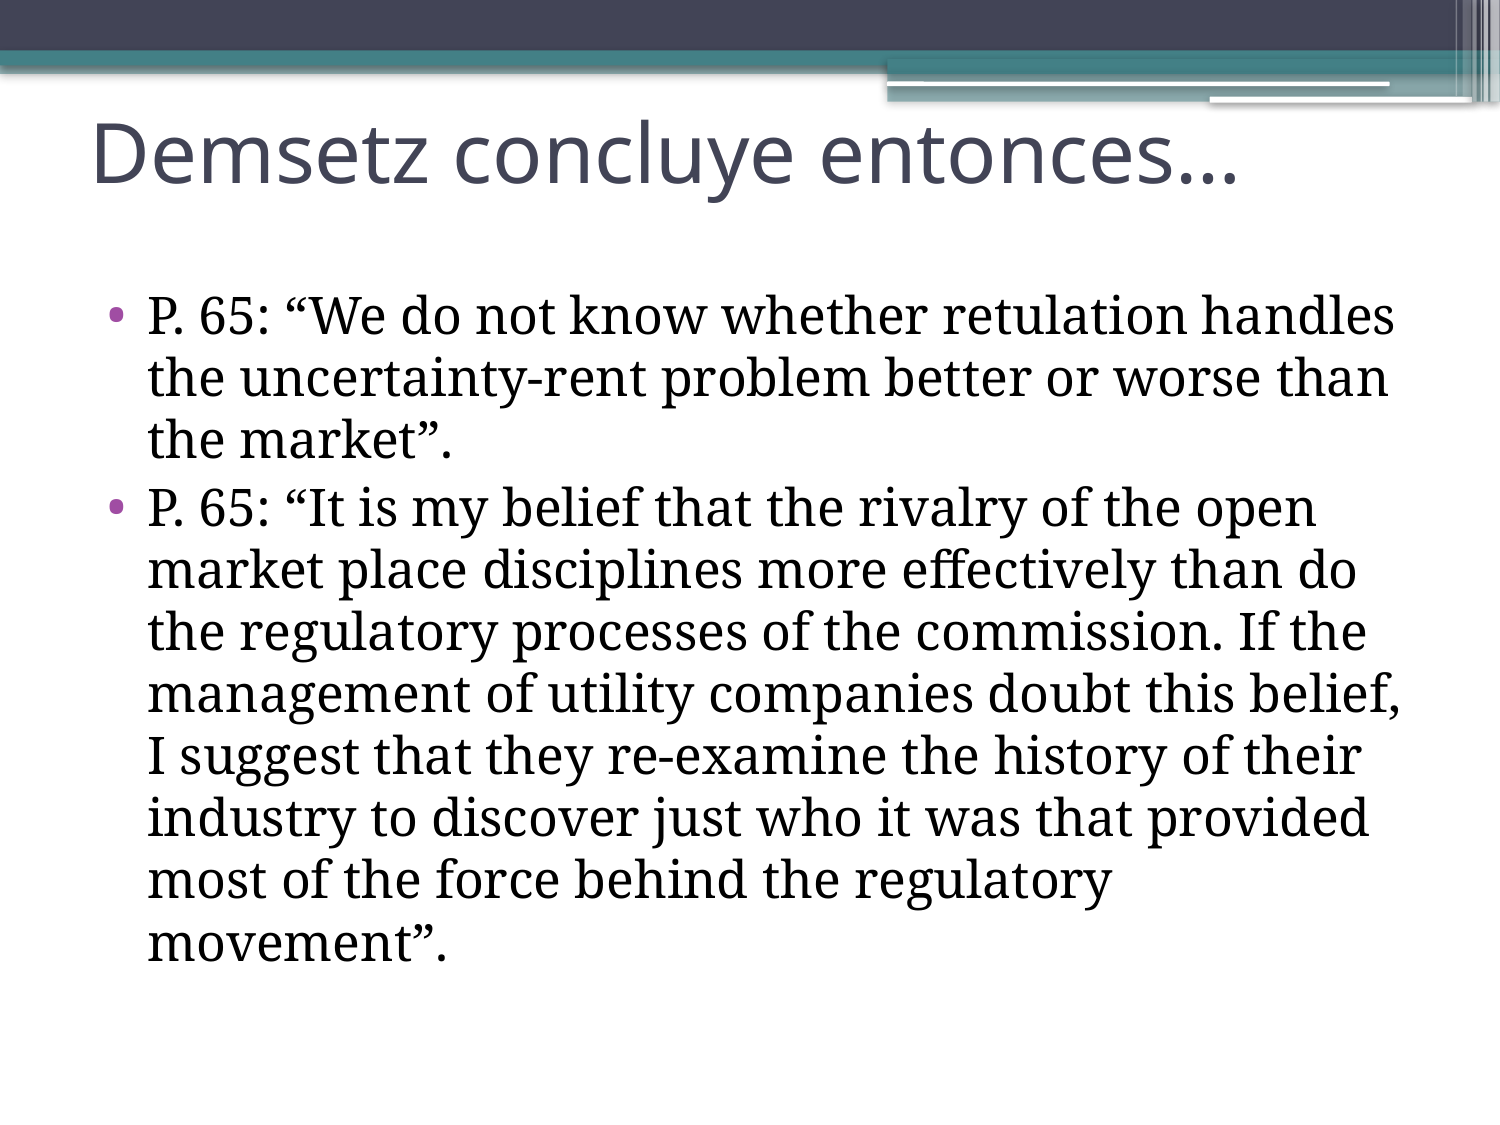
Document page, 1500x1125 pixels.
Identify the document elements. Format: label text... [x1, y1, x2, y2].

list P. 65: “We do not know whether retulation handles the uncertainty-rent problem better or worse than the market”. P. 65: “It is my belief that the rivalry of the open market place disciplines more effectively than do the regulatory processes of the commission. If the management of utility companies doubt this belief, I suggest that they re-examine the history of their industry to discover just who it was that provided most of the force behind the regulatory movement”. [75, 275, 1425, 985]
title Demsetz concluye entonces… [75, 62, 1425, 238]
